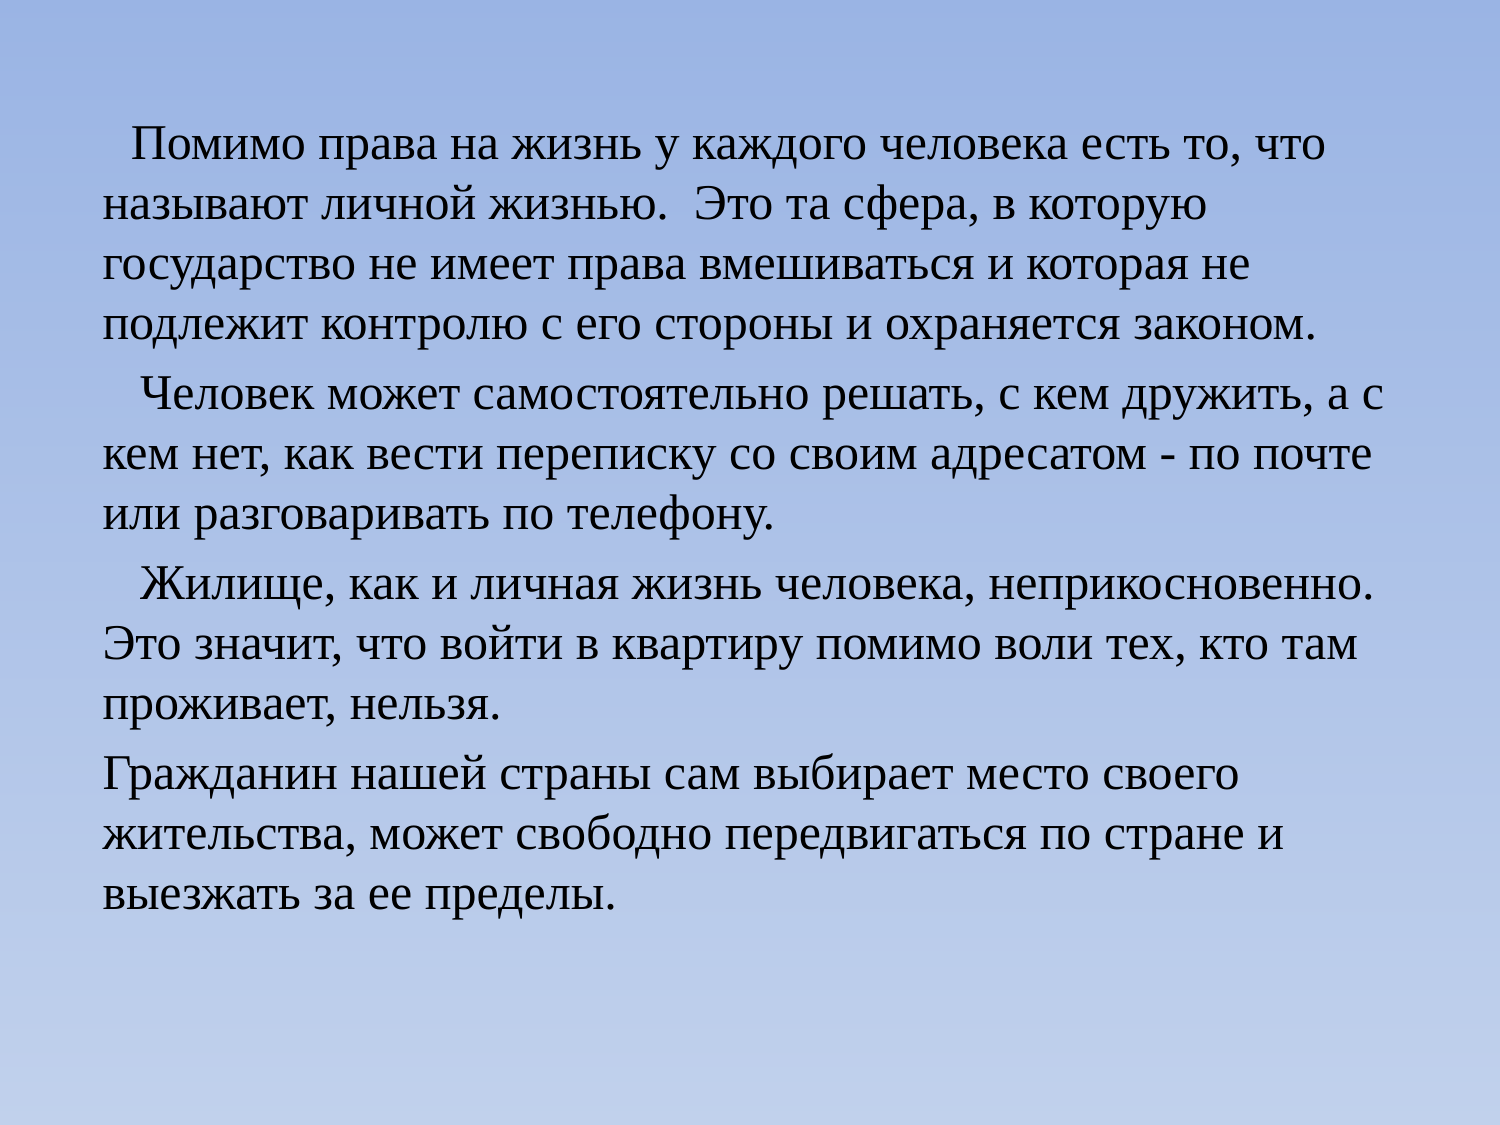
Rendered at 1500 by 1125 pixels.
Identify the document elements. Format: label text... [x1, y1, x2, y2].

list Помимо права на жизнь у каждого человека есть то, что называют личной жизнью. Это та сфера, в которую государство не имеет права вмешиваться и которая не подлежит контролю с его стороны и охраняется законом. Человек может самостоятельно решать, с кем дружить, а с кем нет, как вести переписку со своим адресатом - по почте или разговаривать по телефону. Жилище, как и личная жизнь человека, неприкосновенно. Это значит, что войти в квартиру помимо воли тех, кто там проживает, нельзя. Гражданин нашей страны сам выбирает место своего жительства, может свободно передвигаться по стране и выезжать за ее пределы. [64, 101, 1415, 1012]
